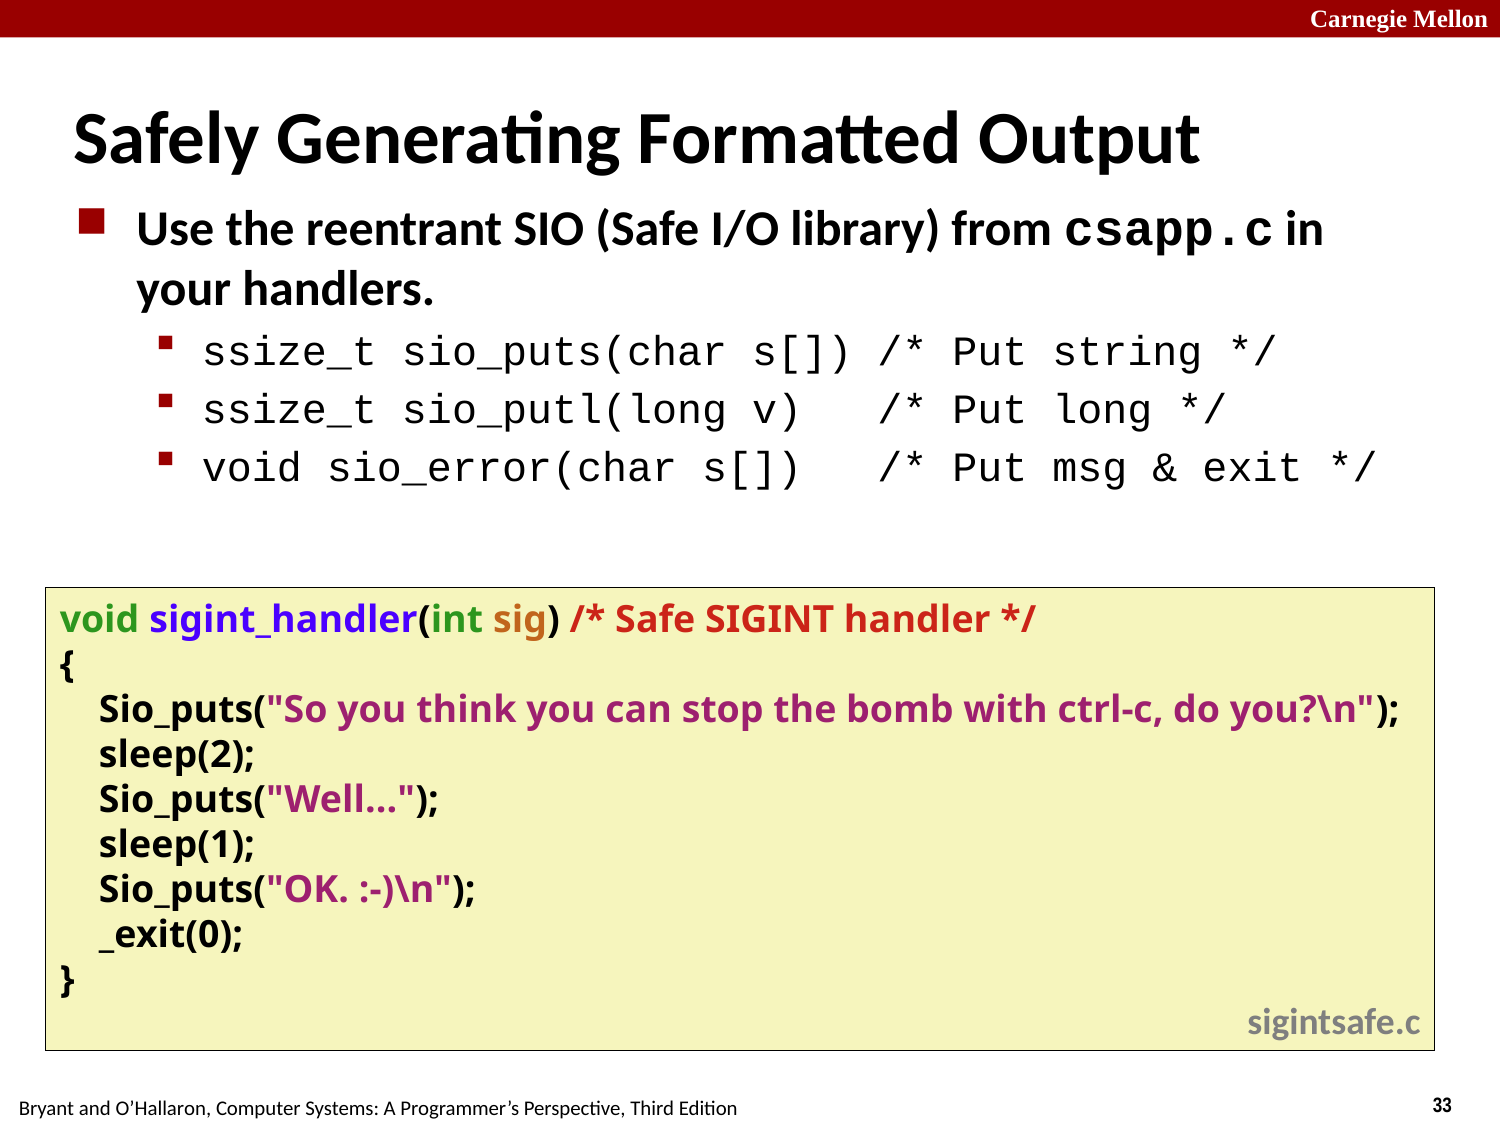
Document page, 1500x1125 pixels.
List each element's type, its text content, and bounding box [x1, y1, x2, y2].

text_box sigintsafe.c [1232, 989, 1436, 1050]
title Safely Generating Formatted Output [58, 71, 1401, 197]
list Use the reentrant SIO (Safe I/O library) from csapp.c in your handlers. ssize_t sio_puts(char s[]) /* Put string */ ssize_t sio_putl(long v) /* Put long */ void sio_error(char s[]) /* Put msg & exit */ [64, 187, 1435, 526]
text_box void sigint_handler(int sig) /* Safe SIGINT handler */ { Sio_puts("So you think you can stop the bomb with ctrl-c, do you?\n"); sleep(2); Sio_puts("Well..."); sleep(1); Sio_puts("OK. :-)\n"); _exit(0); } [45, 587, 1434, 1050]
